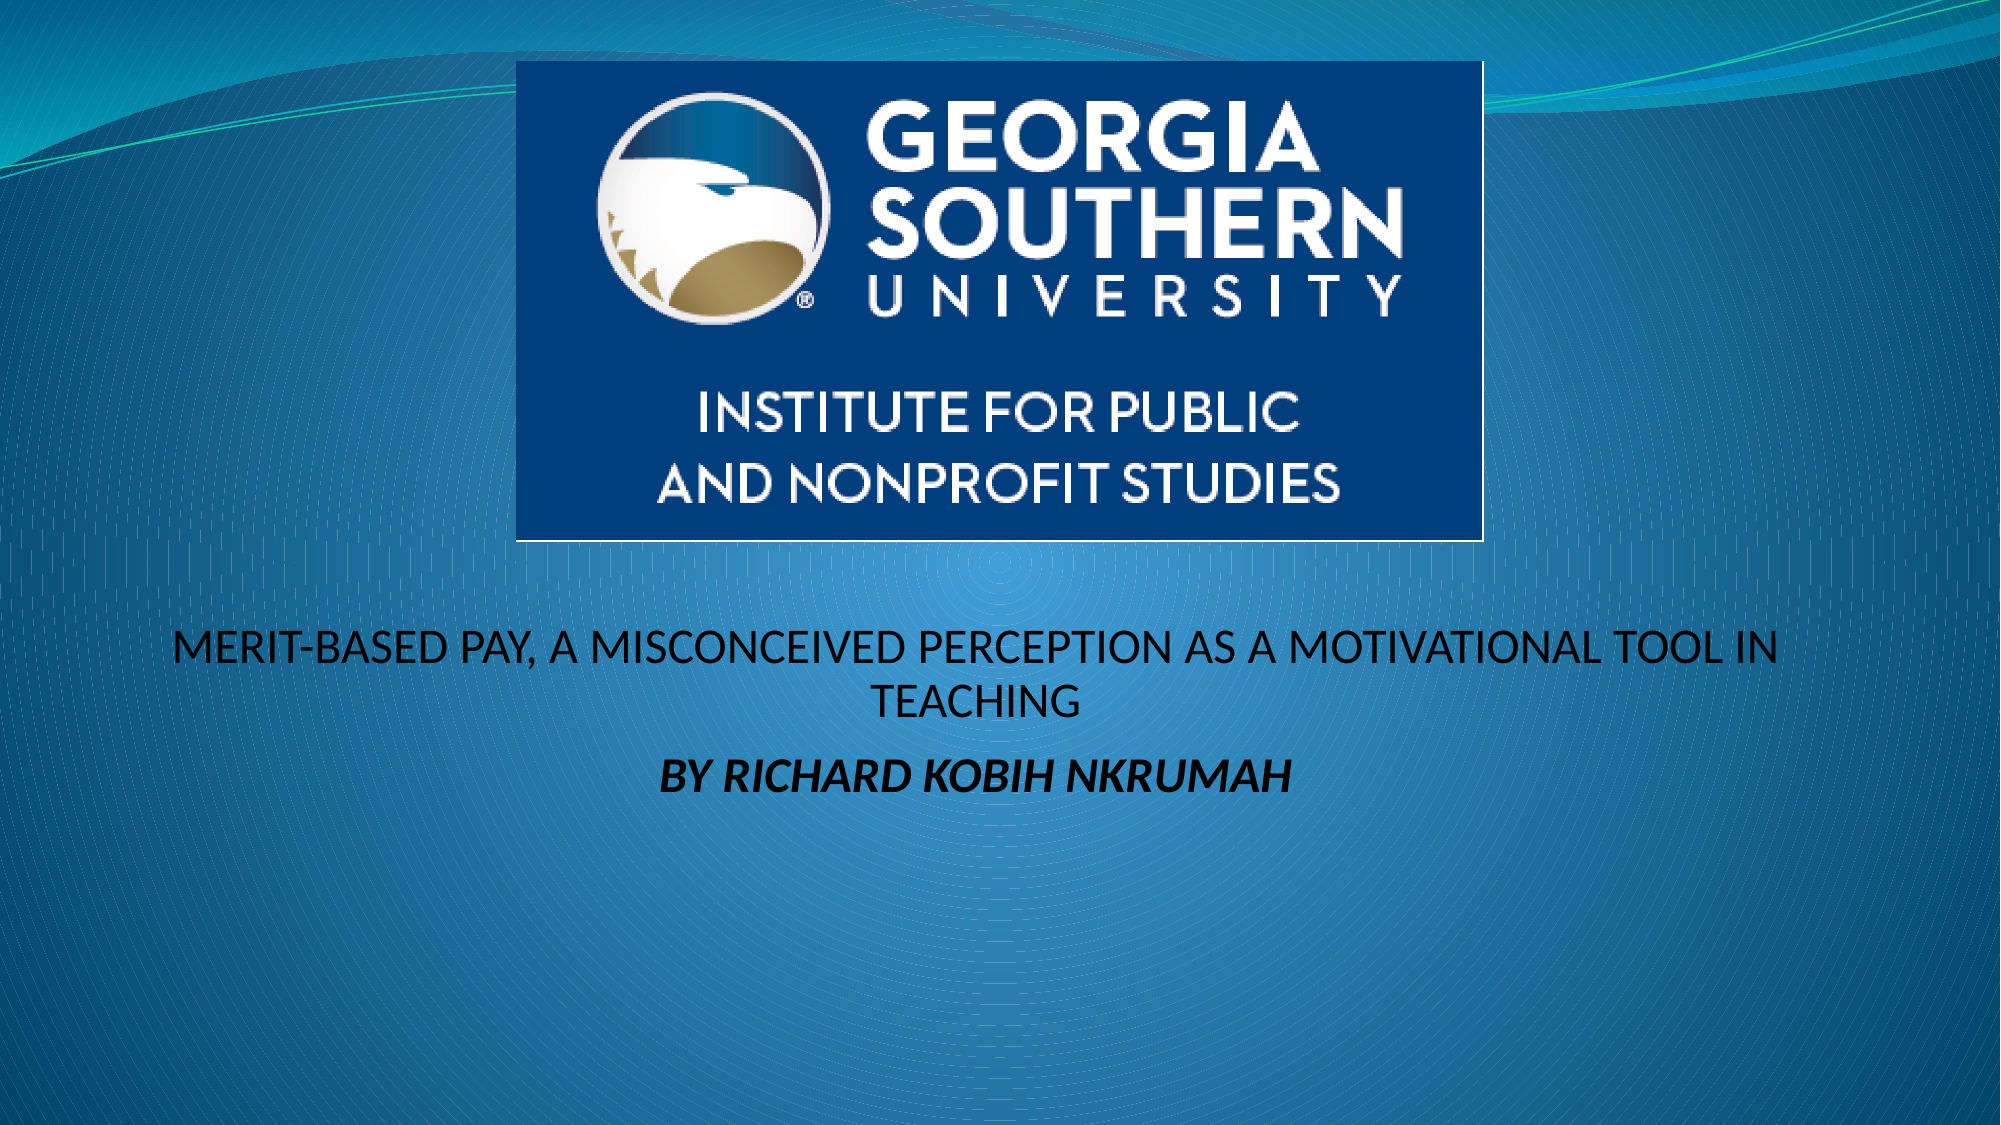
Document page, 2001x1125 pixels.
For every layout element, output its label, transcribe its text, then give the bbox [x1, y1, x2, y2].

picture [516, 60, 1484, 543]
subtitle MERIT-BASED PAY, A MISCONCEIVED PERCEPTION AS A MOTIVATIONAL TOOL IN TEACHING BY RICHARD KOBIH NKRUMAH [116, 612, 1835, 875]
title [116, 224, 510, 525]
title [1489, 224, 1834, 525]
